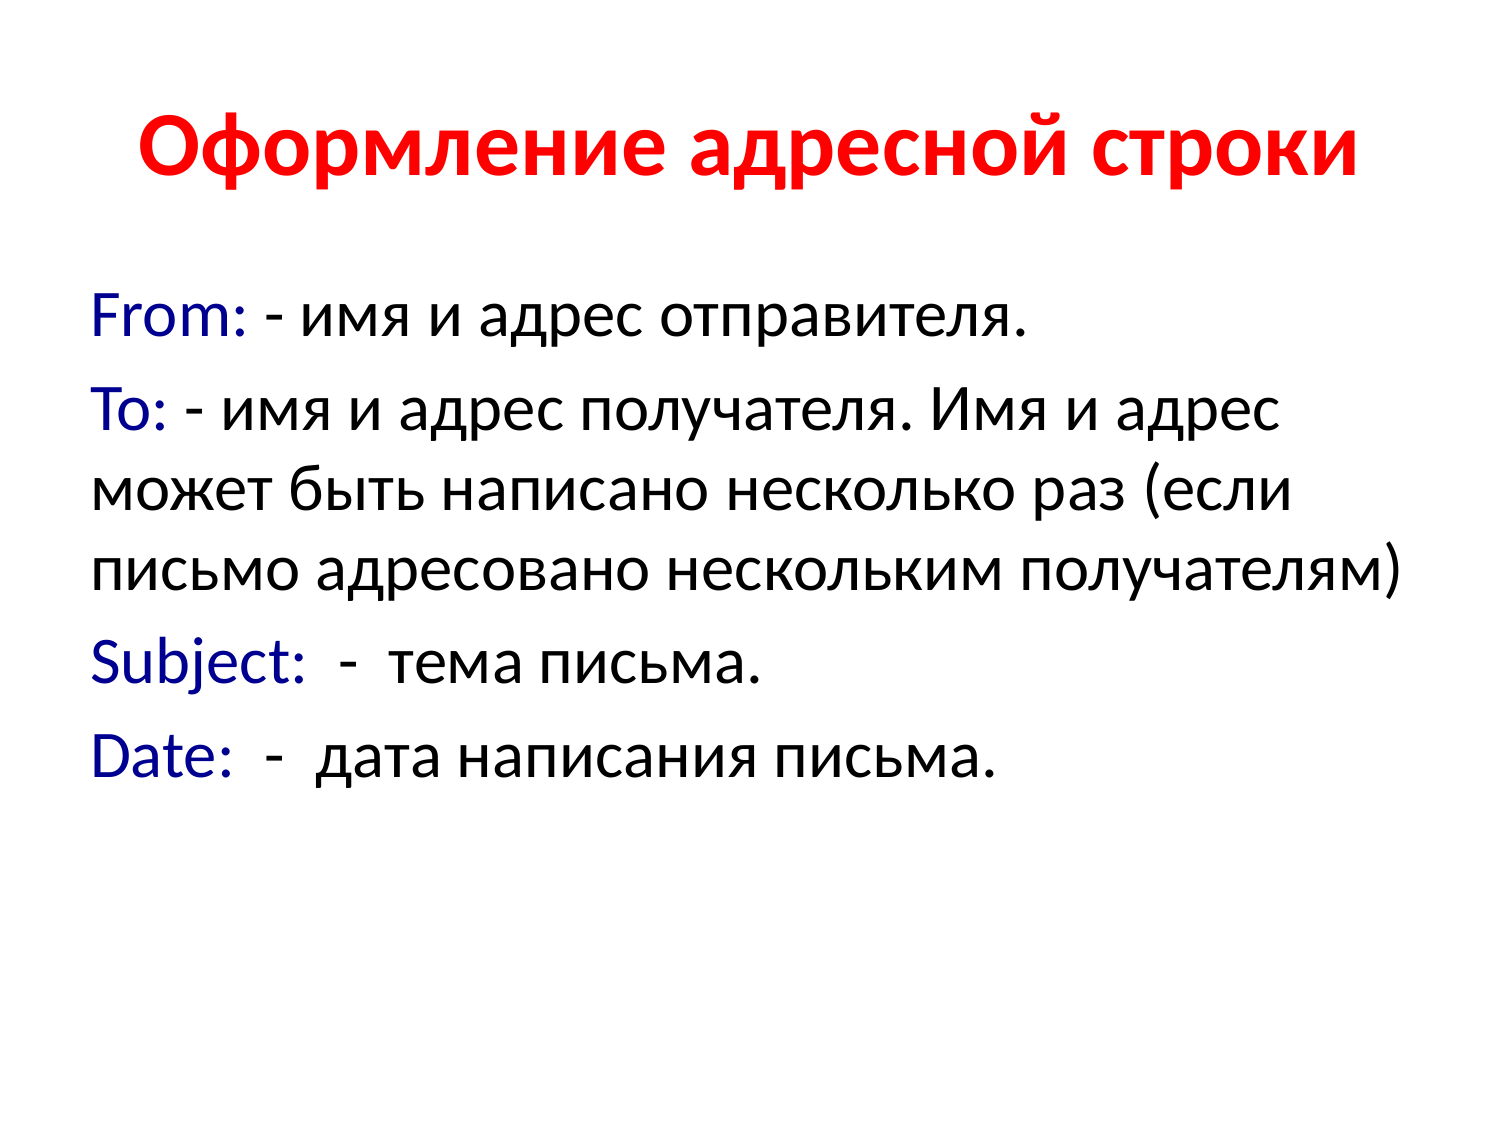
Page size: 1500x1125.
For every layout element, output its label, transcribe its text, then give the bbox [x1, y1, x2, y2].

list From: - имя и адрес отправителя. To: - имя и адрес получателя. Имя и адрес может быть написано несколько раз (если письмо адресовано нескольким получателям) Subject: - тема письма. Date: - дата написания письма. [75, 262, 1425, 1005]
title Оформление адресной строки [75, 45, 1425, 233]
